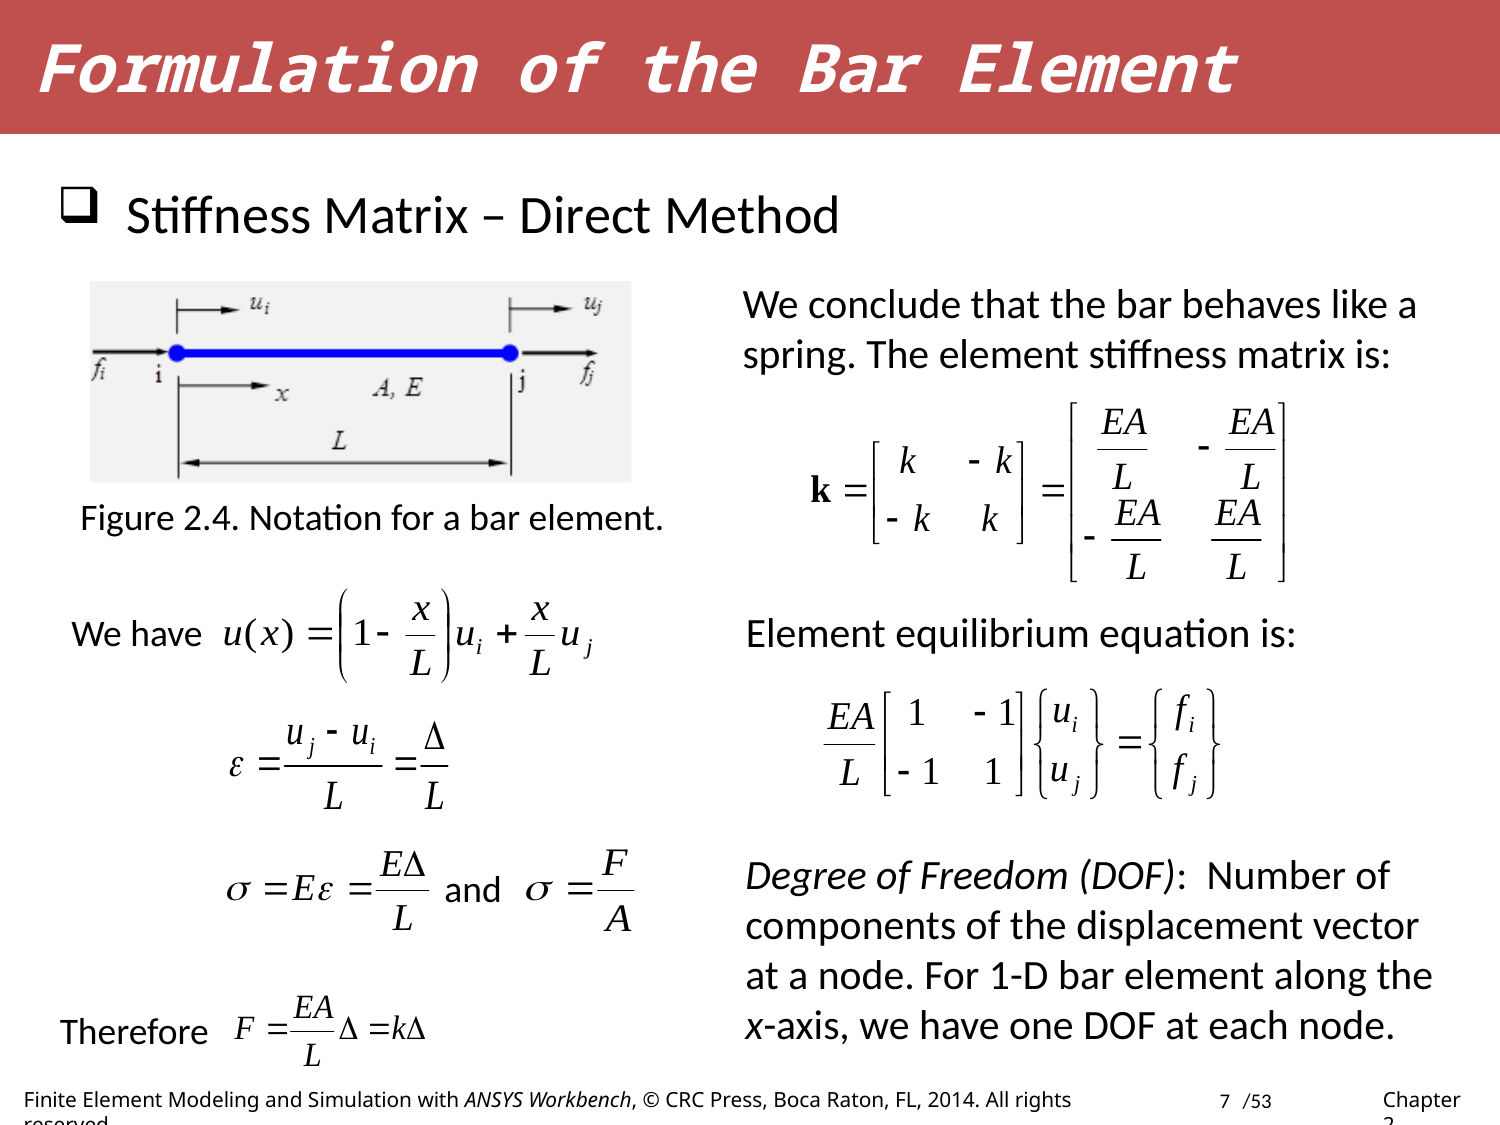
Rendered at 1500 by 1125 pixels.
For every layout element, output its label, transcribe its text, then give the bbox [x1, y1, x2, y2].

text_box [657, 44, 843, 49]
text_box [228, 985, 432, 1075]
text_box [804, 392, 1297, 593]
text_box Therefore [45, 999, 223, 1060]
text_box Stiffness Matrix – Direct Method [42, 172, 858, 252]
text_box Degree of Freedom (DOF): Number of components of the displacement vector at a node. For 1-D bar element along the x-axis, we have one DOF at each node. [730, 840, 1451, 1056]
text_box [657, 51, 843, 90]
picture [89, 280, 632, 483]
text_box and [442, 857, 514, 918]
slide_number 7 [1204, 1080, 1285, 1125]
text_box Figure 2.4. Notation for a bar element. [65, 485, 681, 546]
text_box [220, 839, 438, 939]
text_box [519, 838, 642, 940]
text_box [222, 703, 455, 819]
text_box We conclude that the bar behaves like a spring. The element stiffness matrix is: [727, 269, 1500, 385]
text_box Element equilibrium equation is: [731, 598, 1313, 663]
text_box We have [56, 601, 211, 661]
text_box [216, 580, 602, 691]
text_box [817, 681, 1230, 807]
text_box Formulation of the Bar Element [19, 17, 1496, 113]
